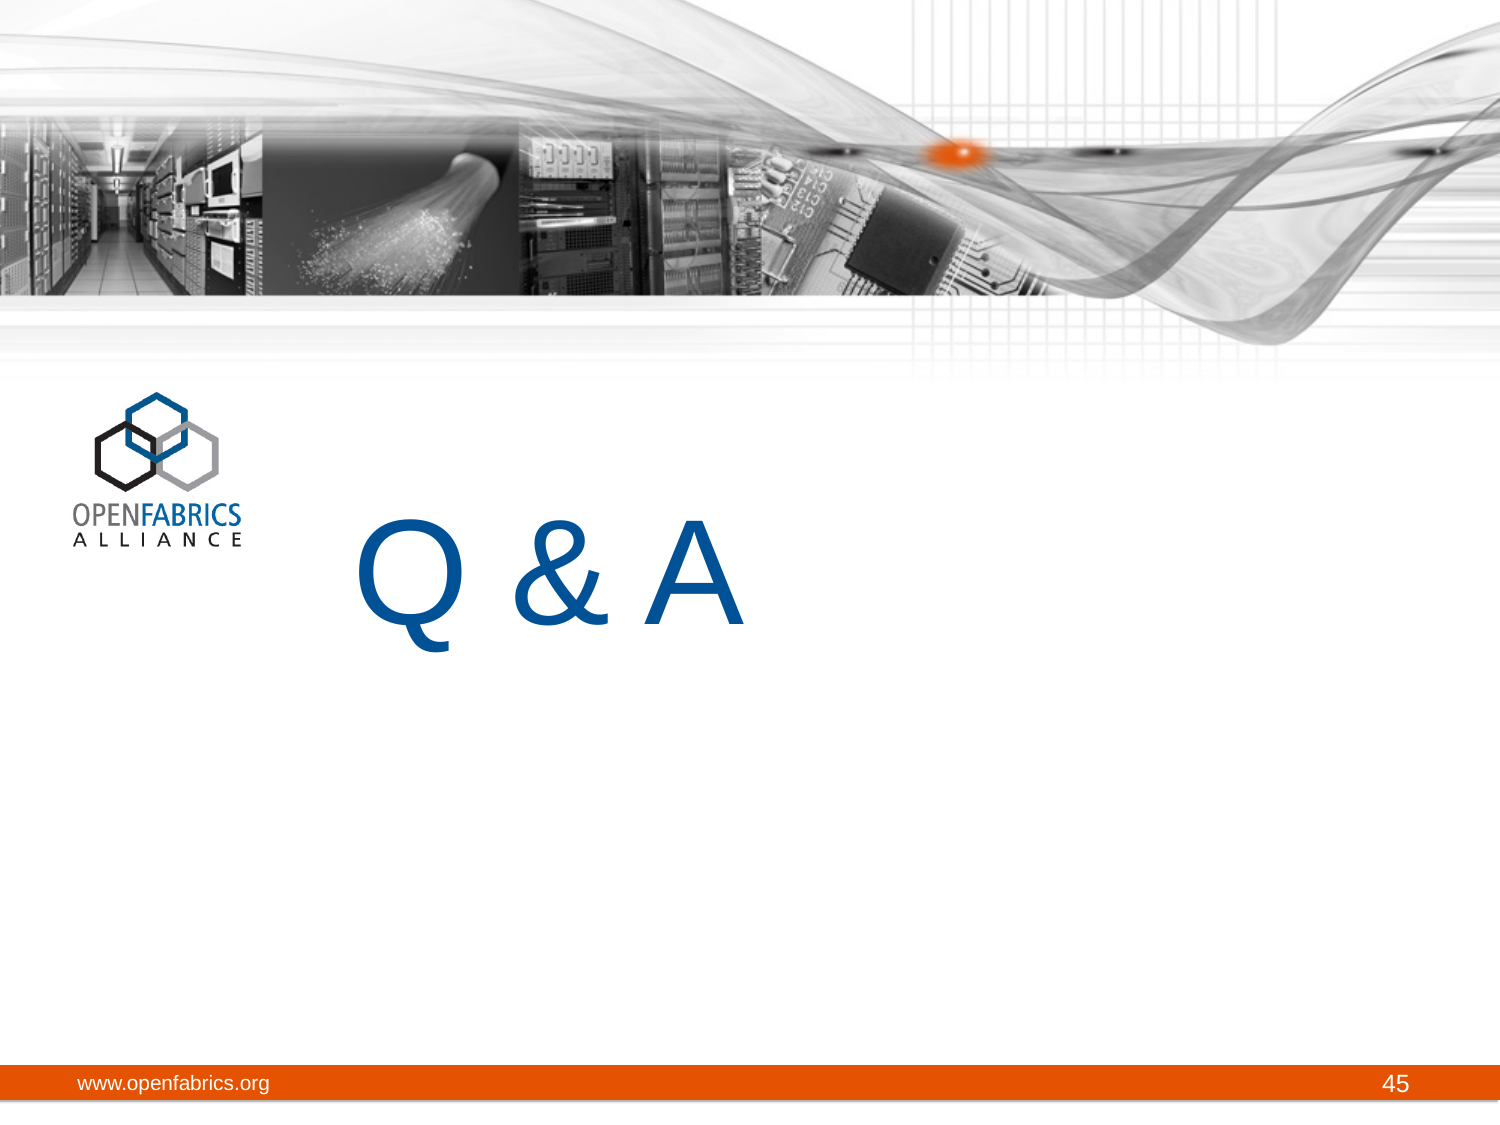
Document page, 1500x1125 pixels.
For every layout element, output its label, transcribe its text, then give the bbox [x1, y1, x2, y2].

title Q & A [337, 437, 1426, 692]
footer www.openfabrics.org [62, 1052, 538, 1113]
slide_number 45 [1074, 1052, 1425, 1113]
picture [0, 0, 1500, 569]
